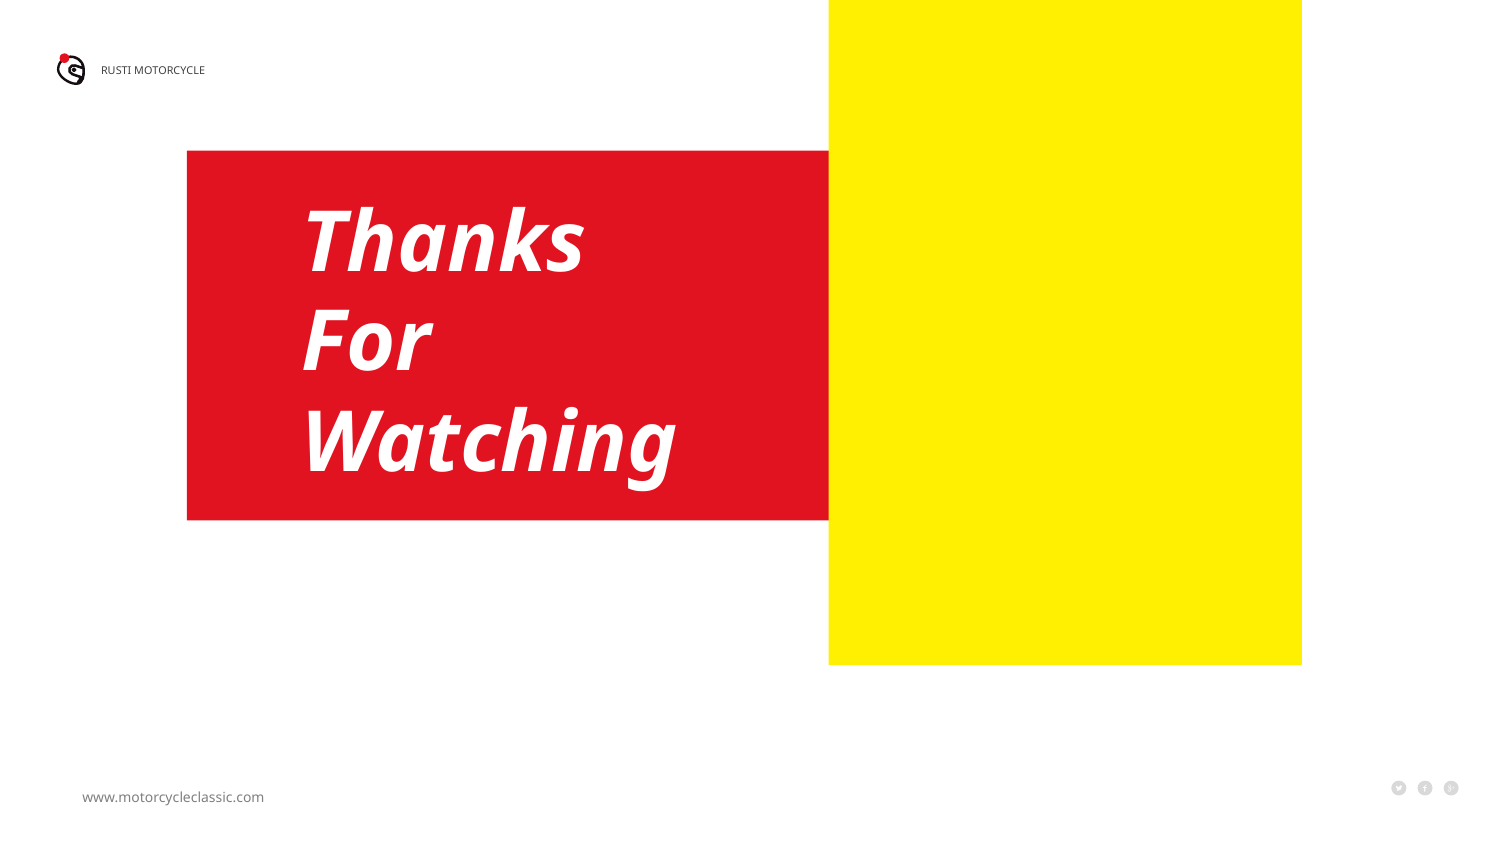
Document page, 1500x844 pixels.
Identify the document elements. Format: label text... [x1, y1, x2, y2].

picture [828, 0, 1302, 665]
text_box For Watching [286, 278, 828, 496]
text_box Thanks [286, 179, 774, 278]
text_box [186, 150, 828, 521]
text_box www.motorcycleclassic.com [67, 781, 345, 813]
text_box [1391, 780, 1459, 796]
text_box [57, 53, 317, 85]
